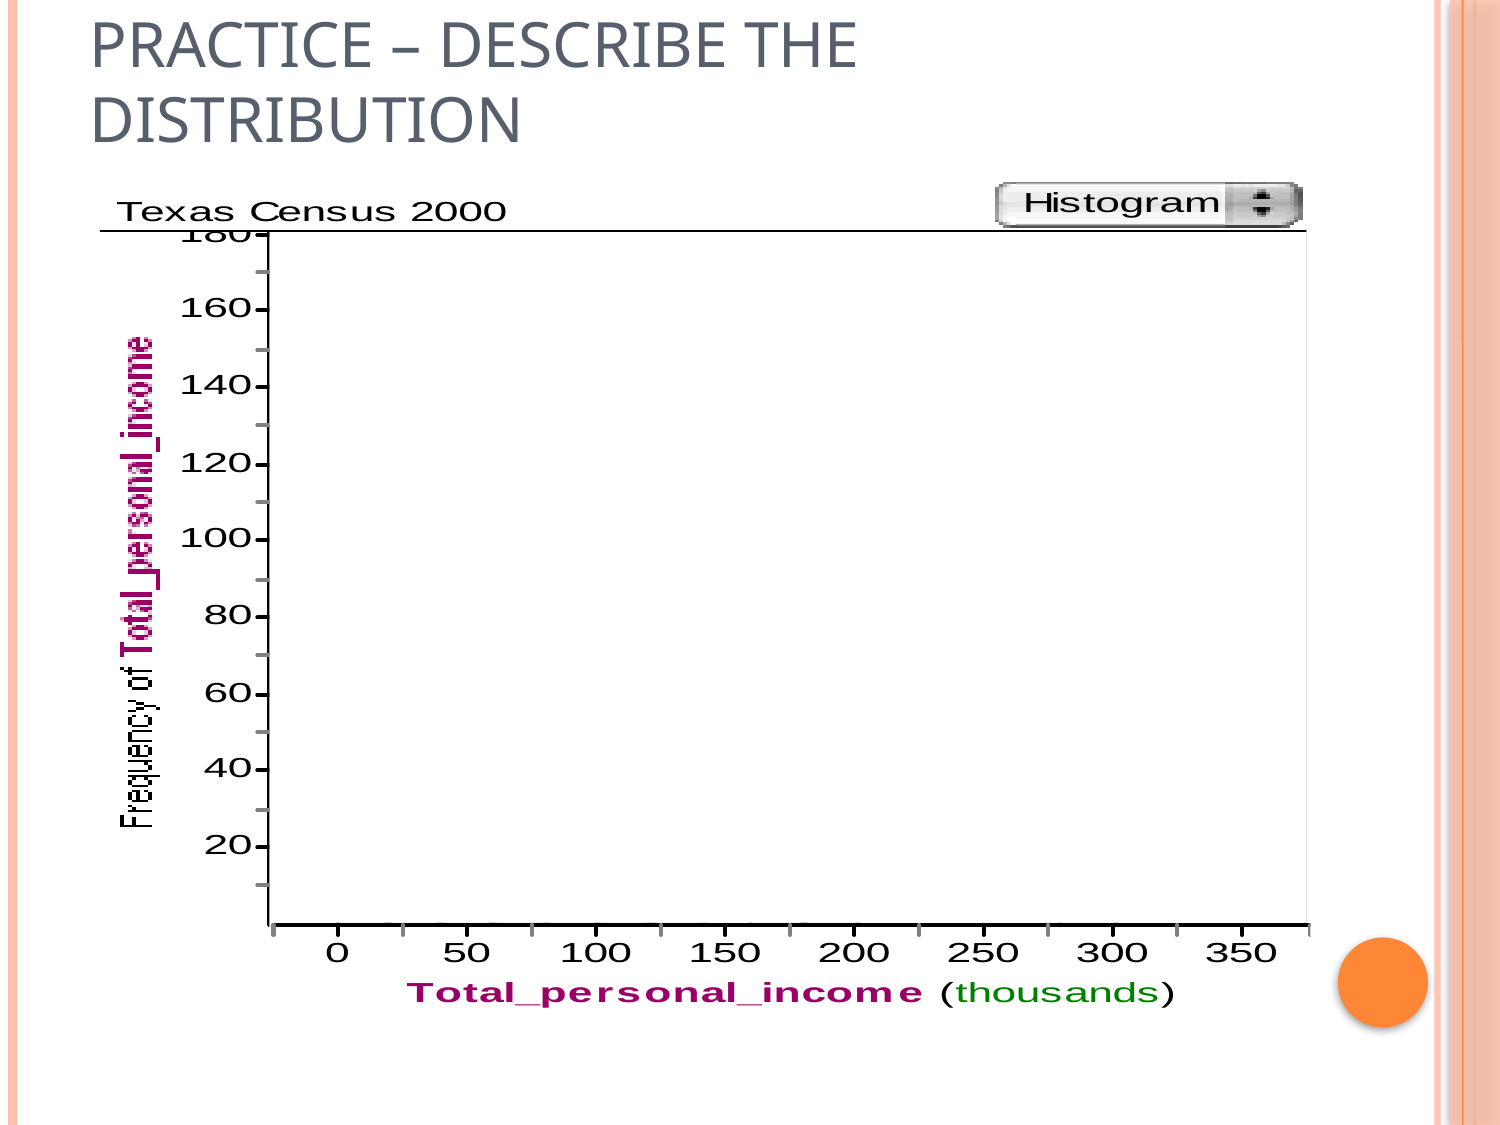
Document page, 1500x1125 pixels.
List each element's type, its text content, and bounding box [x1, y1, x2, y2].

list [99, 174, 1311, 1013]
title Practice – Describe the Distribution [75, 45, 1300, 163]
